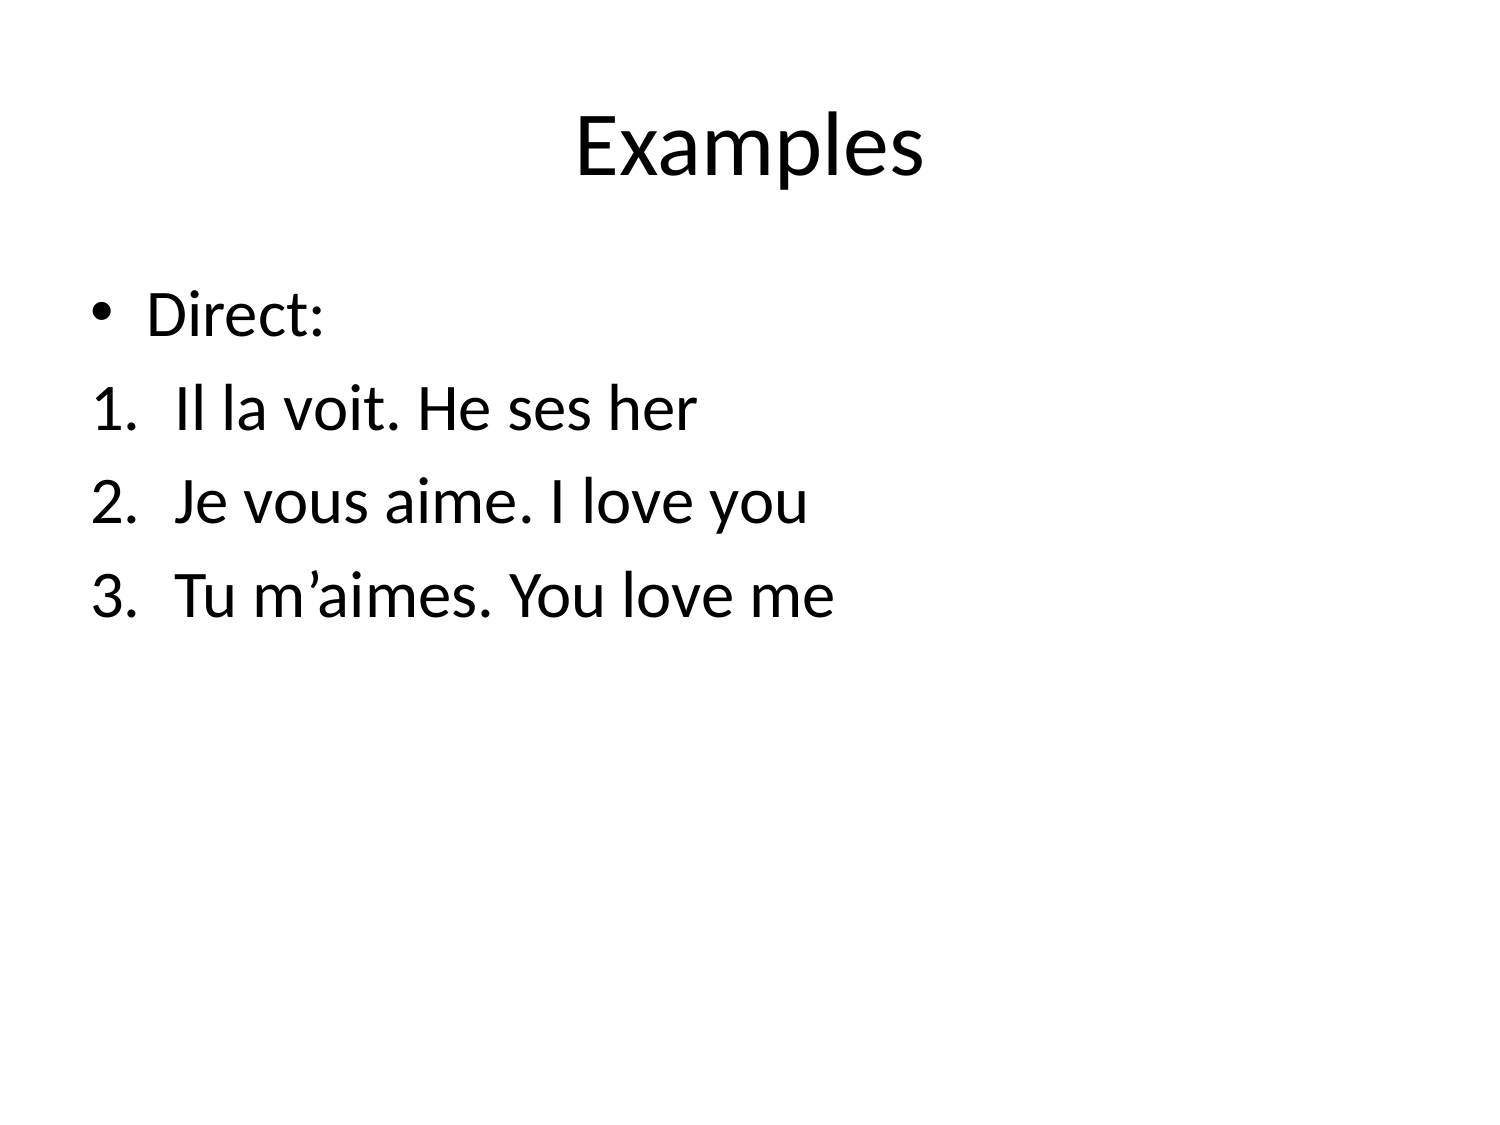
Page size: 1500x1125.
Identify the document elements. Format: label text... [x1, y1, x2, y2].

title Examples [75, 45, 1425, 233]
list Direct: Il la voit. He ses her Je vous aime. I love you Tu m’aimes. You love me [75, 262, 1425, 1005]
